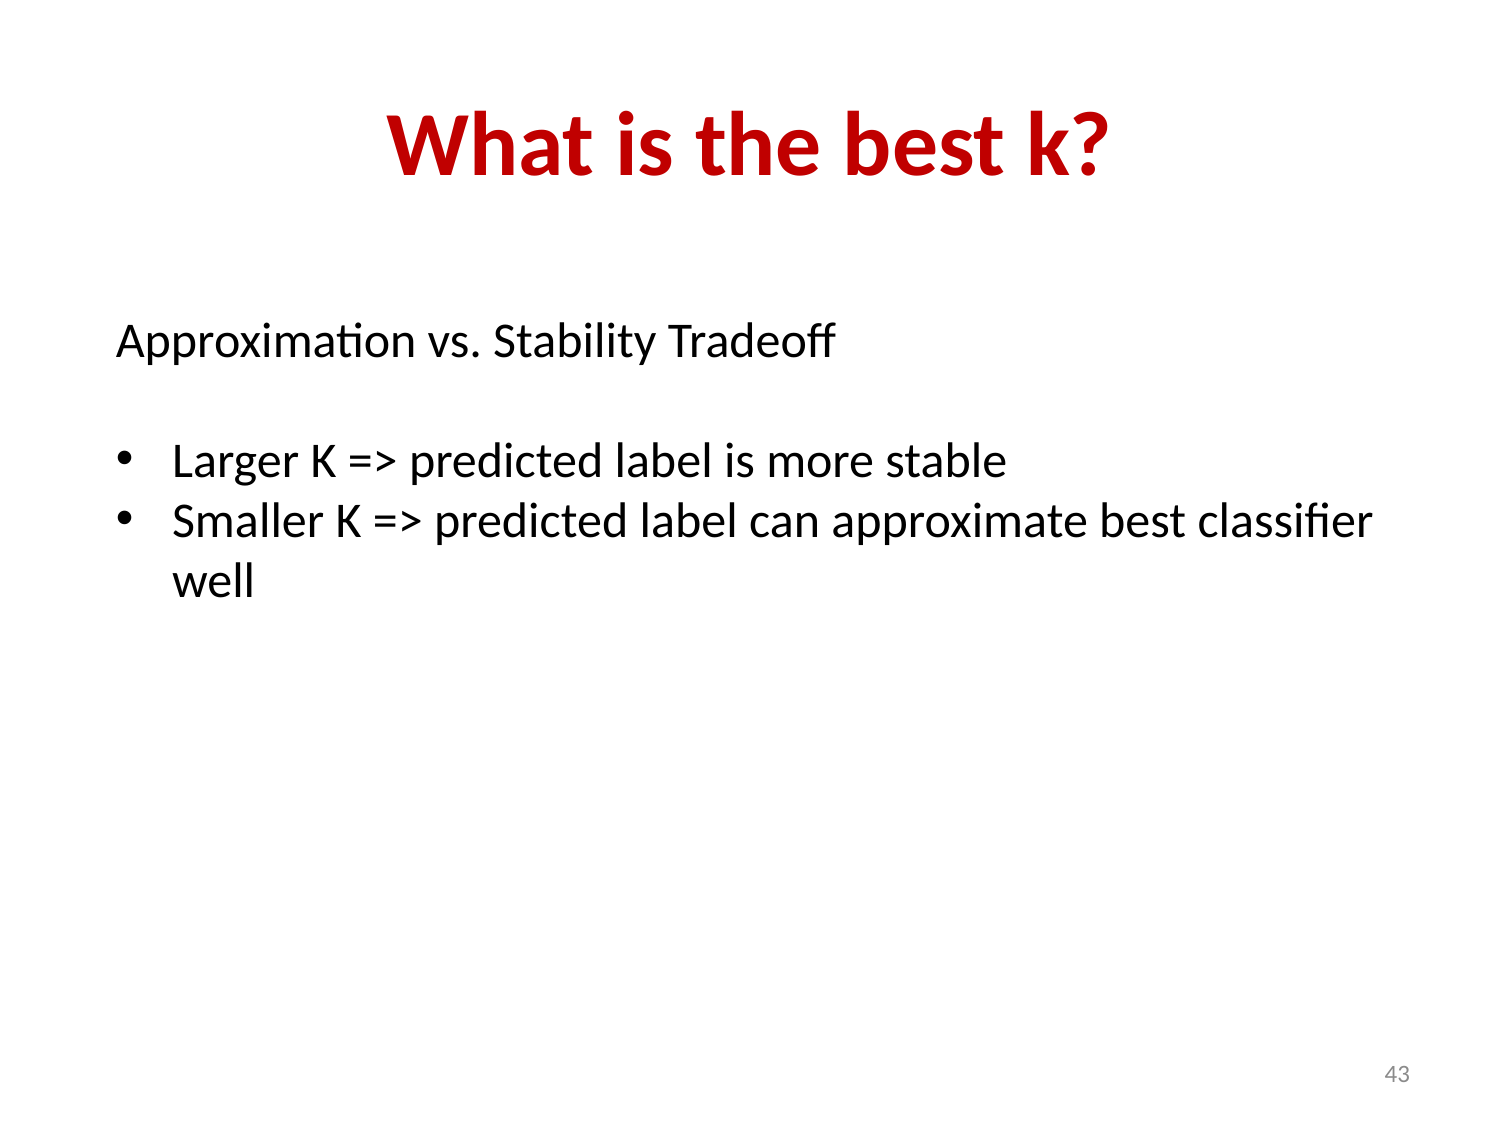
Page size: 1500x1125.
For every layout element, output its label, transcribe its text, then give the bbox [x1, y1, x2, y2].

slide_number 43 [1074, 1042, 1425, 1103]
title What is the best k? [75, 45, 1425, 233]
text_box Approximation vs. Stability Tradeoff Larger K => predicted label is more stable Smaller K => predicted label can approximate best classifier well [100, 299, 1413, 855]
